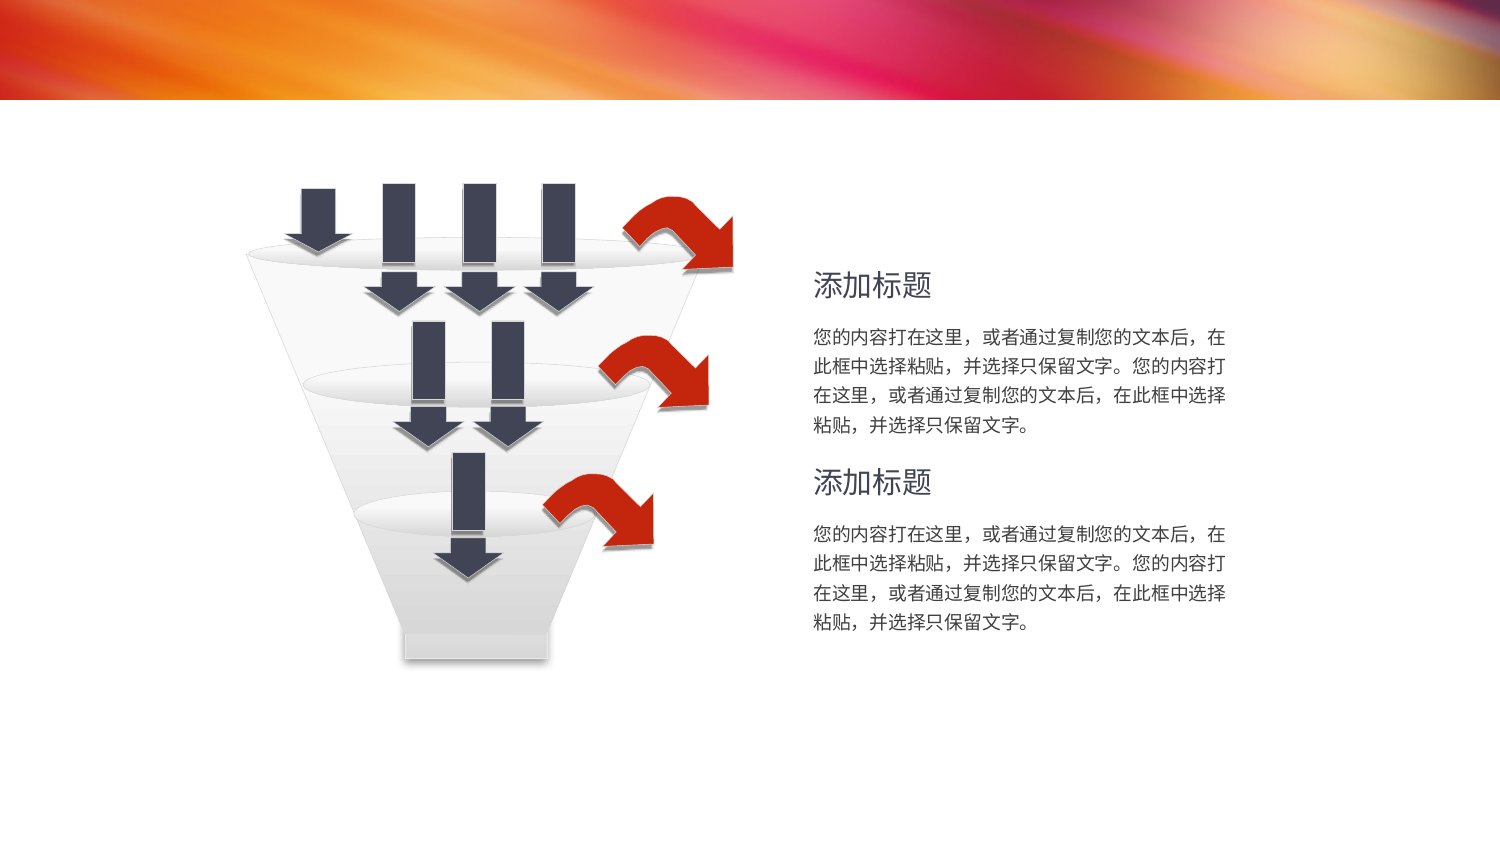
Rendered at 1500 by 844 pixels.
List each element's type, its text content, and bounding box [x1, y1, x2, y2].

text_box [246, 237, 705, 659]
picture [0, 0, 1500, 100]
text_box [382, 183, 416, 237]
text_box 添加标题 [799, 259, 1240, 309]
text_box [284, 188, 353, 237]
text_box 添加标题 [799, 457, 1240, 507]
text_box 您的内容打在这里，或者通过复制您的文本后，在此框中选择粘贴，并选择只保留文字。您的内容打在这里，或者通过复制您的文本后，在此框中选择粘贴，并选择只保留文字。 [799, 509, 1240, 640]
text_box [541, 183, 576, 237]
text_box [622, 196, 734, 269]
text_box [462, 183, 497, 237]
text_box [705, 354, 709, 406]
text_box 您的内容打在这里，或者通过复制您的文本后，在此框中选择粘贴，并选择只保留文字。您的内容打在这里，或者通过复制您的文本后，在此框中选择粘贴，并选择只保留文字。 [799, 312, 1240, 457]
